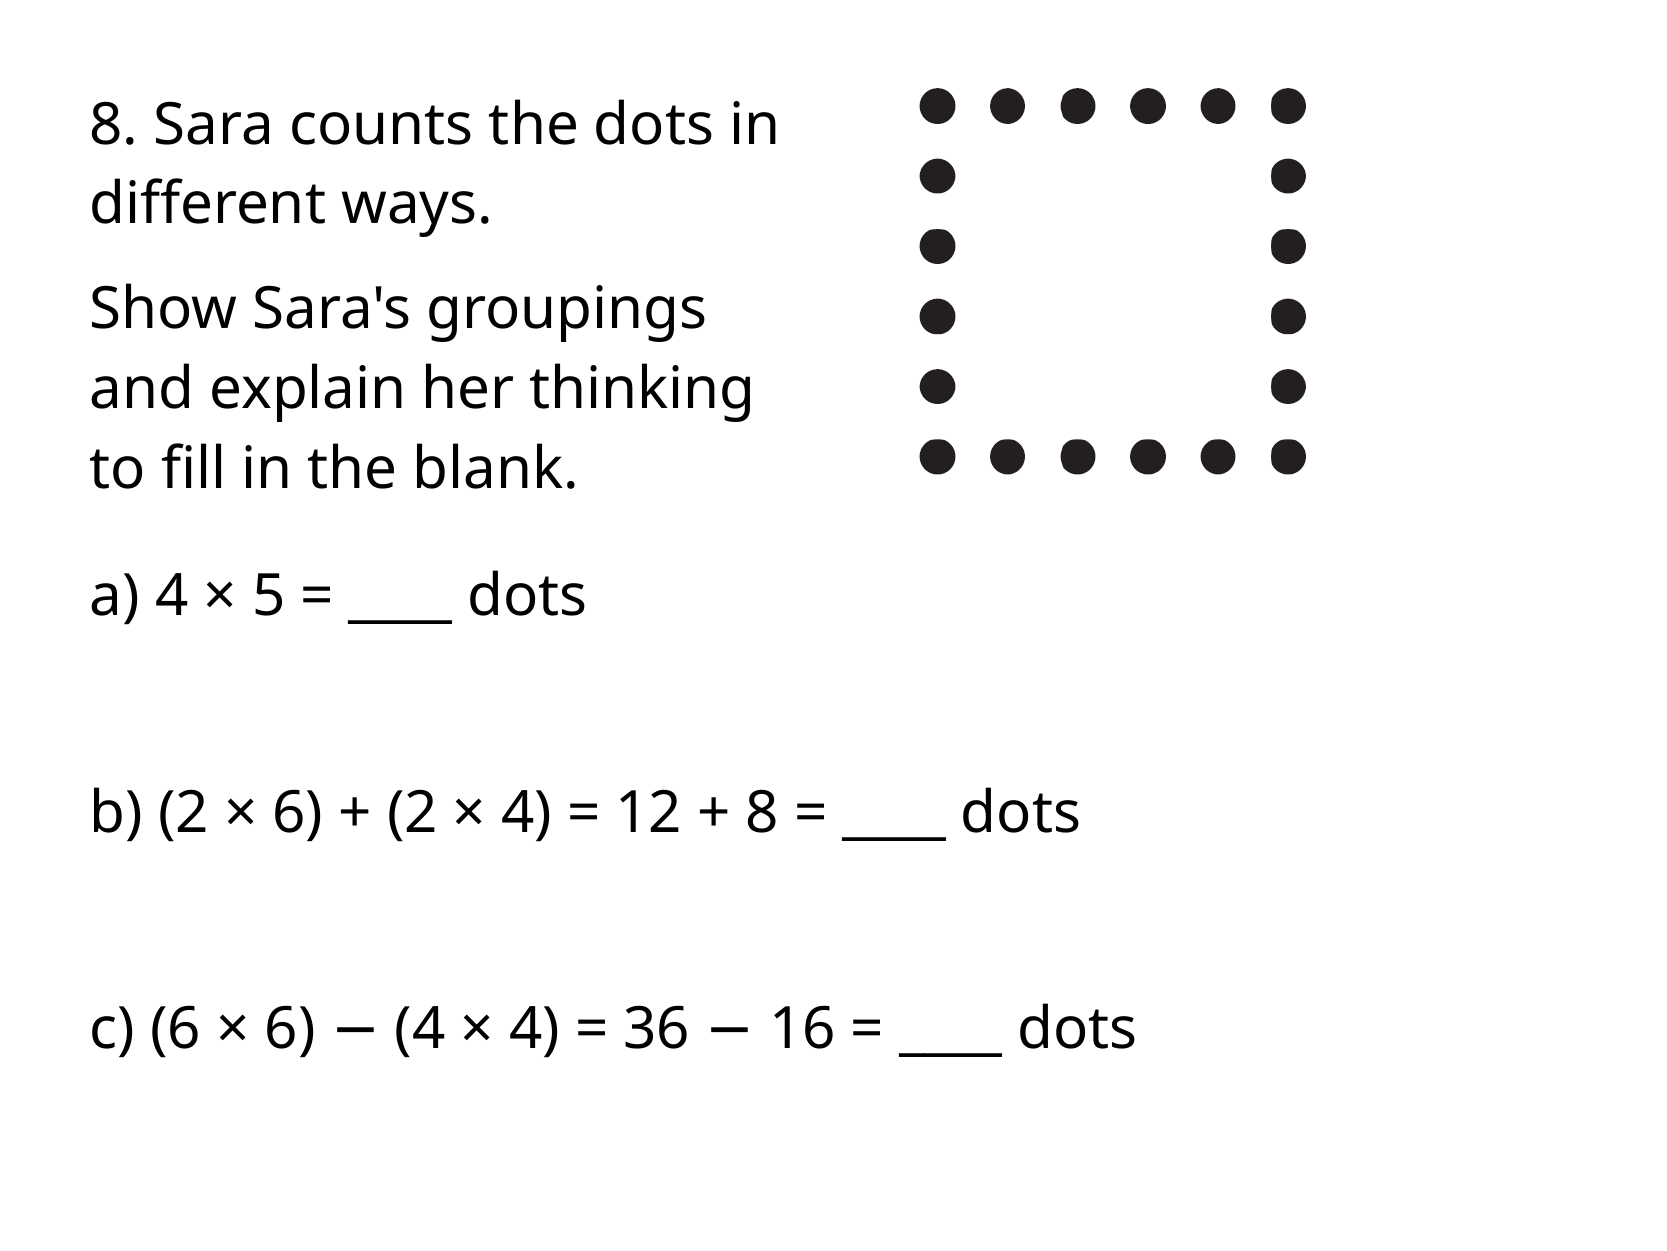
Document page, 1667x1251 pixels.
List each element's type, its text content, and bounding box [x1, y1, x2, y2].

text_box c) (6 × 6) − (4 × 4) = 36 − 16 = ____ dots [75, 983, 1191, 1069]
picture [906, 72, 1324, 493]
text_box b) (2 × 6) + (2 × 4) = 12 + 8 = ____ dots [75, 766, 1160, 852]
text_box a) 4 × 5 = ____ dots [74, 549, 642, 635]
text_box 8. Sara counts the dots in different ways. Show Sara's groupings and explain her thinking to fill in the blank. [74, 68, 800, 508]
